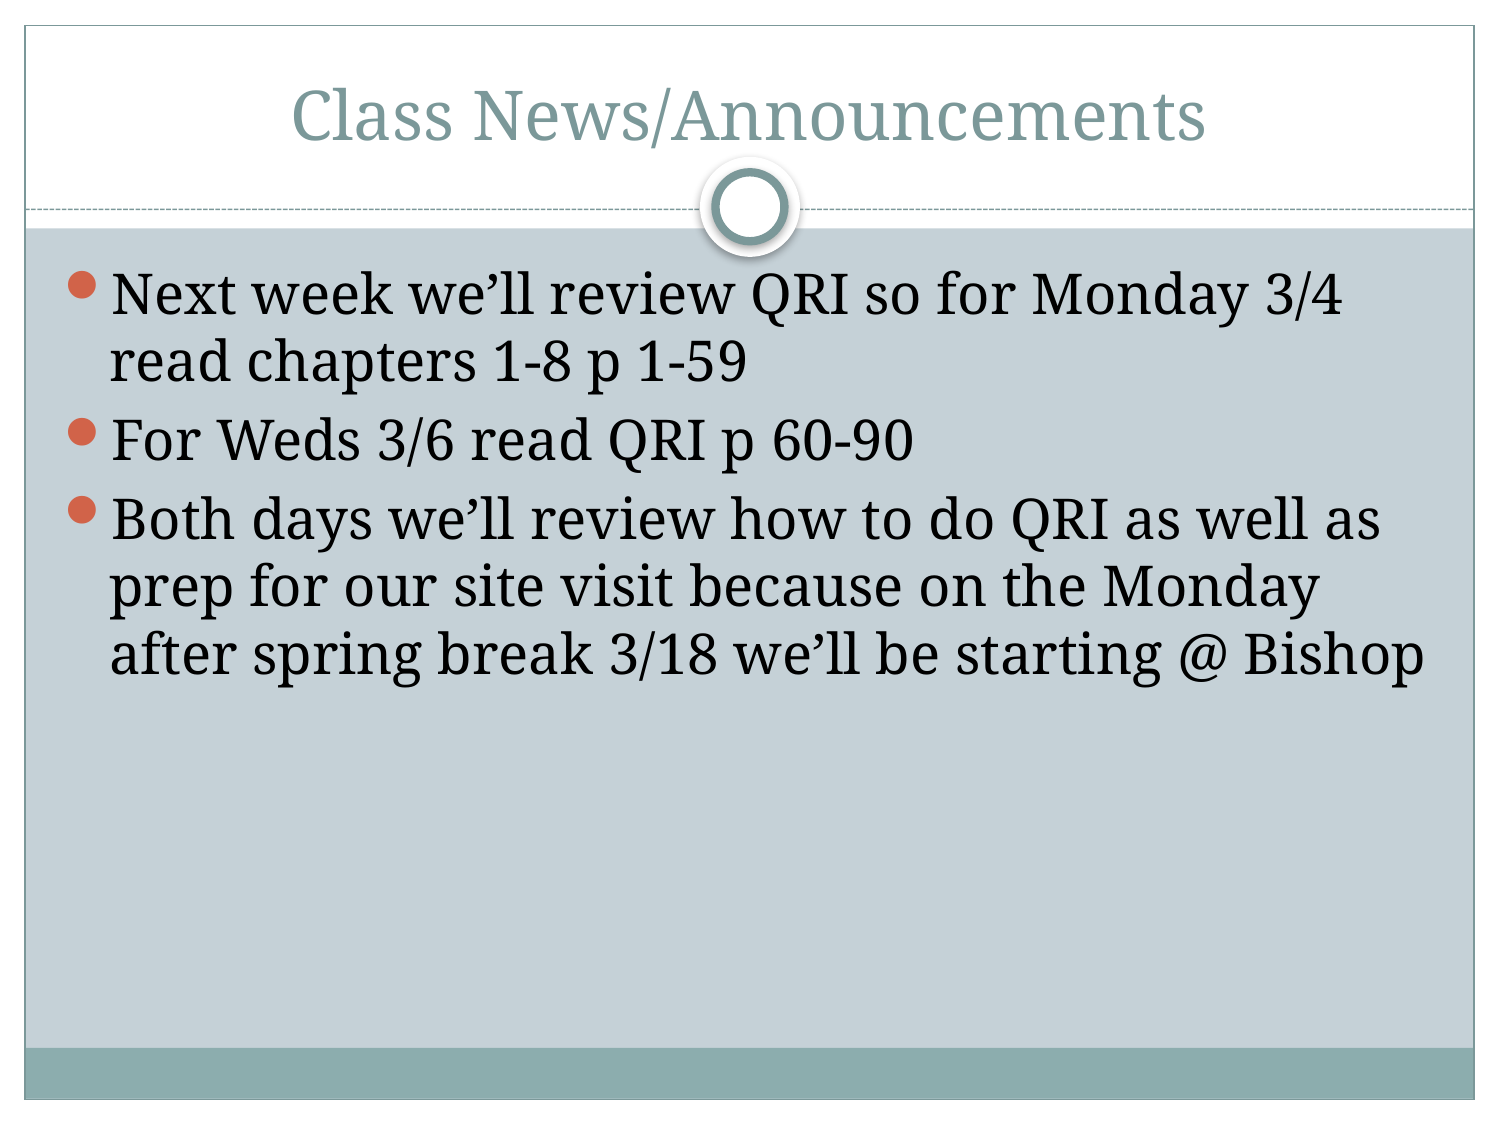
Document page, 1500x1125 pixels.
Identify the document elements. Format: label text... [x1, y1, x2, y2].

list Next week we’ll review QRI so for Monday 3/4 read chapters 1-8 p 1-59 For Weds 3/6 read QRI p 60-90 Both days we’ll review how to do QRI as well as prep for our site visit because on the Monday after spring break 3/18 we’ll be starting @ Bishop [49, 250, 1445, 1001]
title Class News/Announcements [49, 37, 1450, 162]
